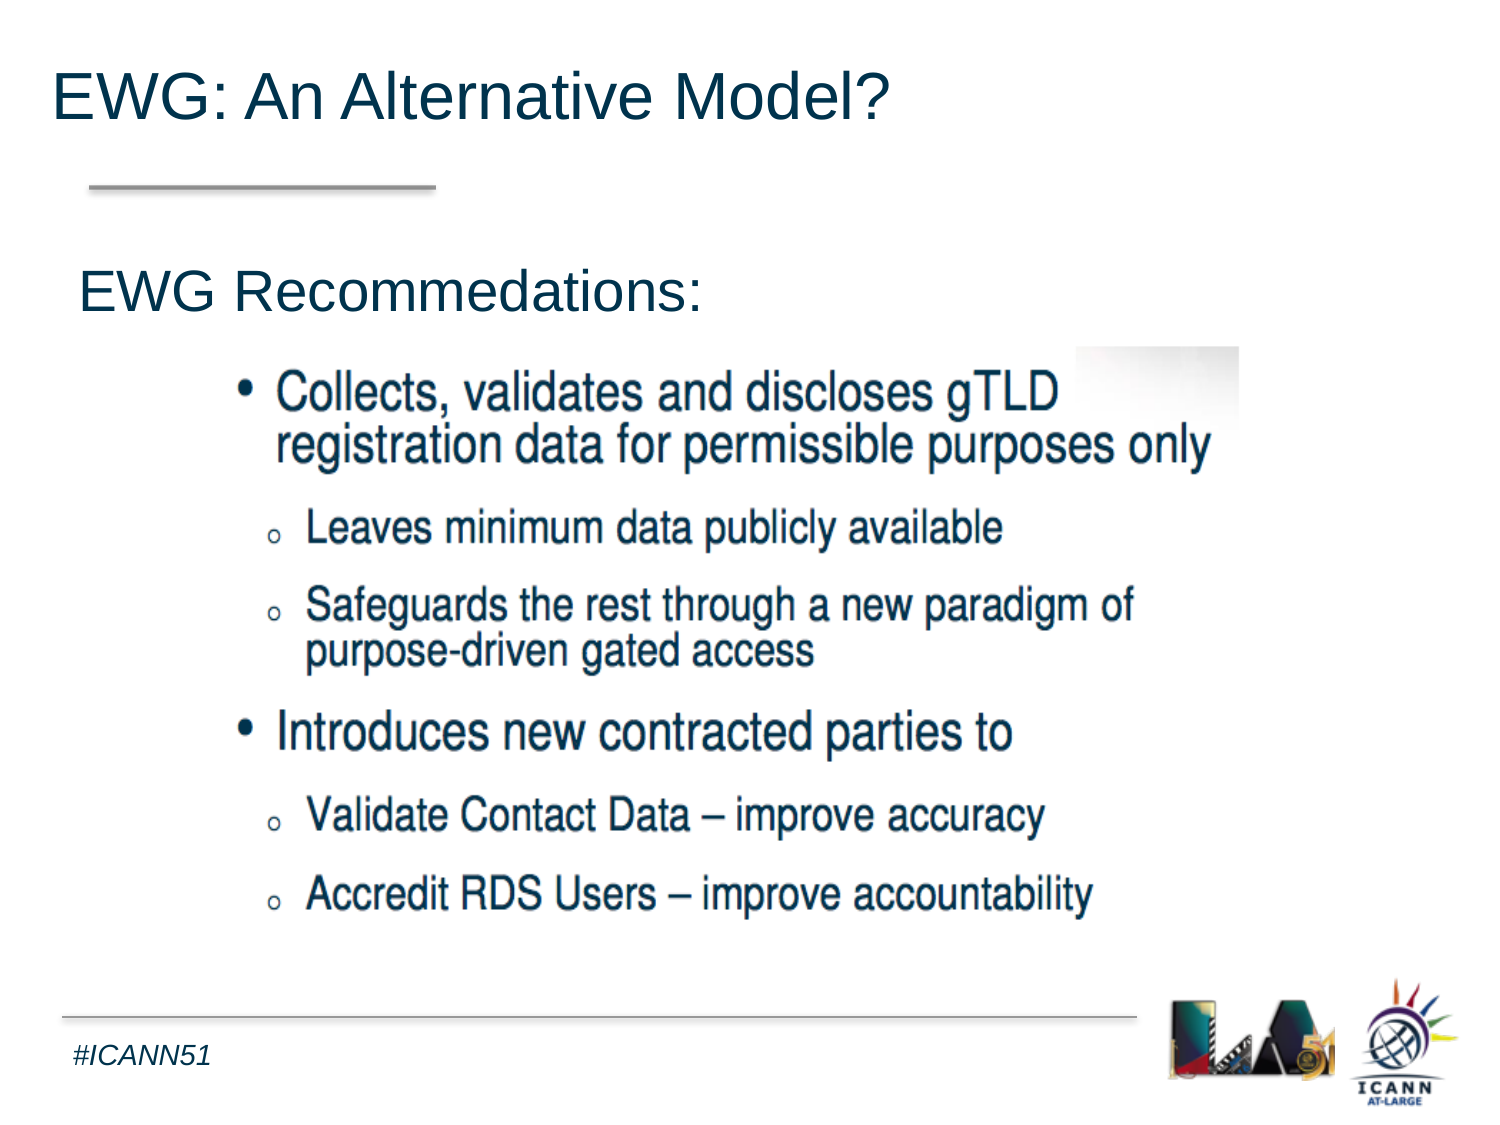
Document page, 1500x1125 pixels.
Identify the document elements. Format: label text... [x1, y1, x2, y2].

list EWG: An Alternative Model? [23, 50, 1450, 150]
list EWG Recommedations: [50, 249, 1450, 969]
picture [210, 345, 1242, 930]
picture [1167, 974, 1462, 1110]
